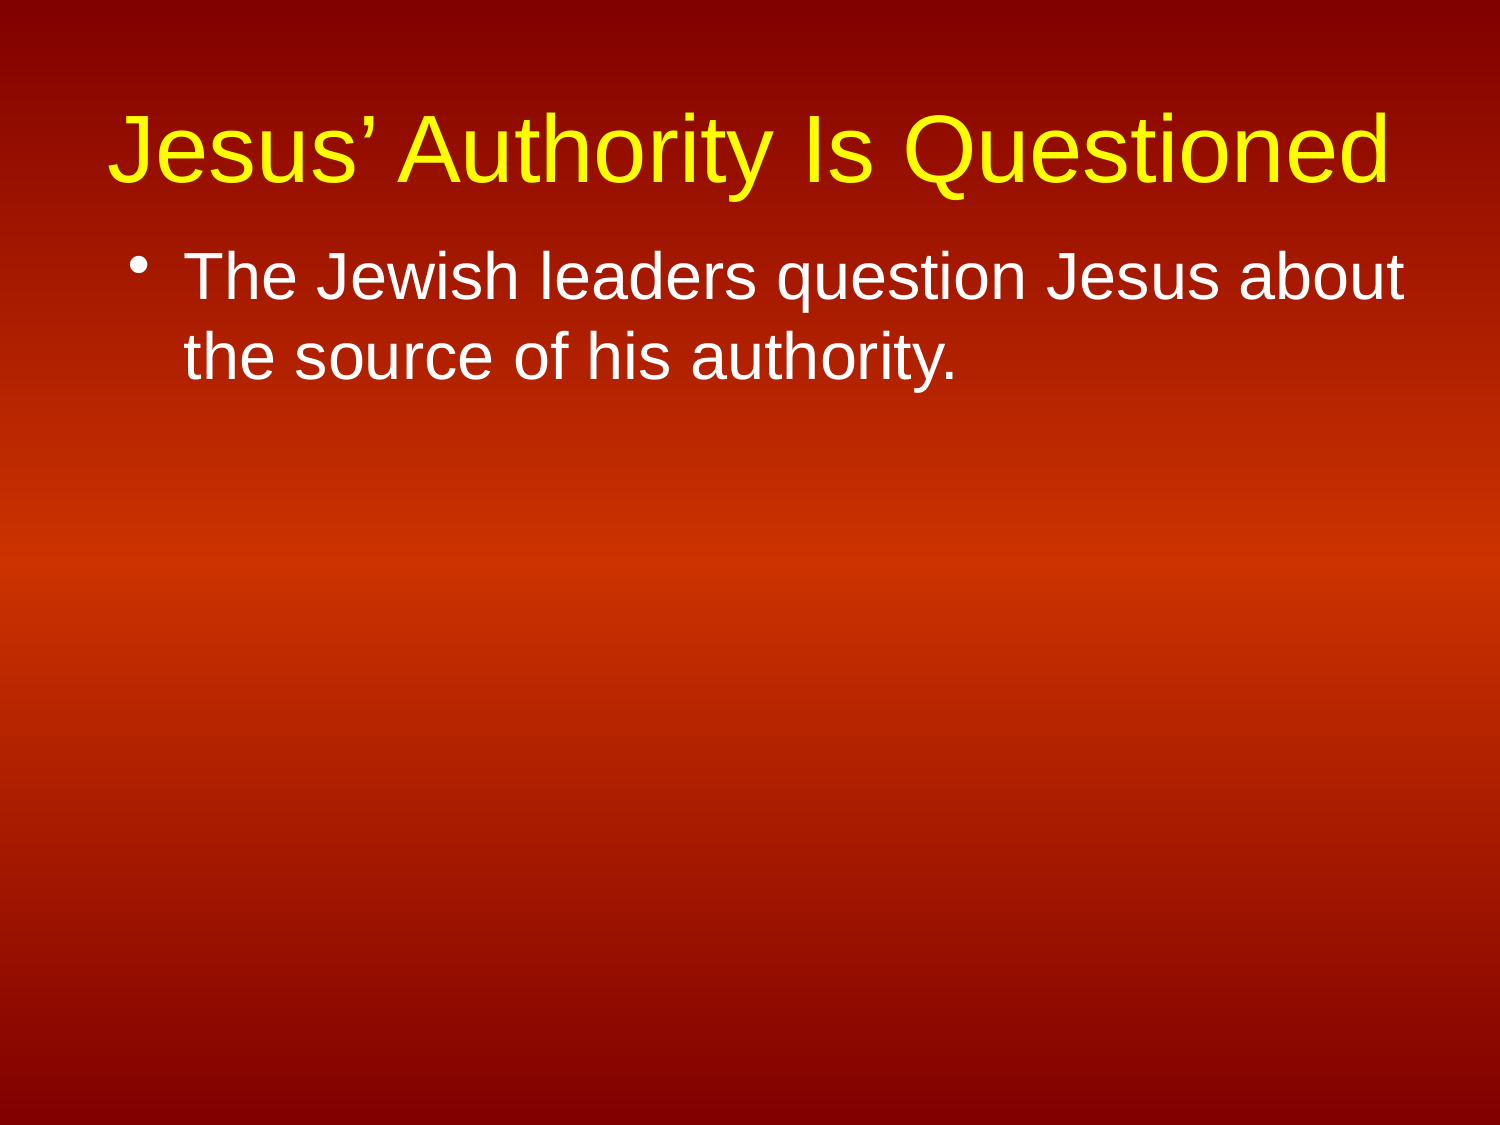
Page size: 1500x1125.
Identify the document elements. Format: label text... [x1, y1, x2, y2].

title Jesus’ Authority Is Questioned [37, 50, 1463, 238]
list The Jewish leaders question Jesus about the source of his authority. [112, 224, 1463, 1125]
